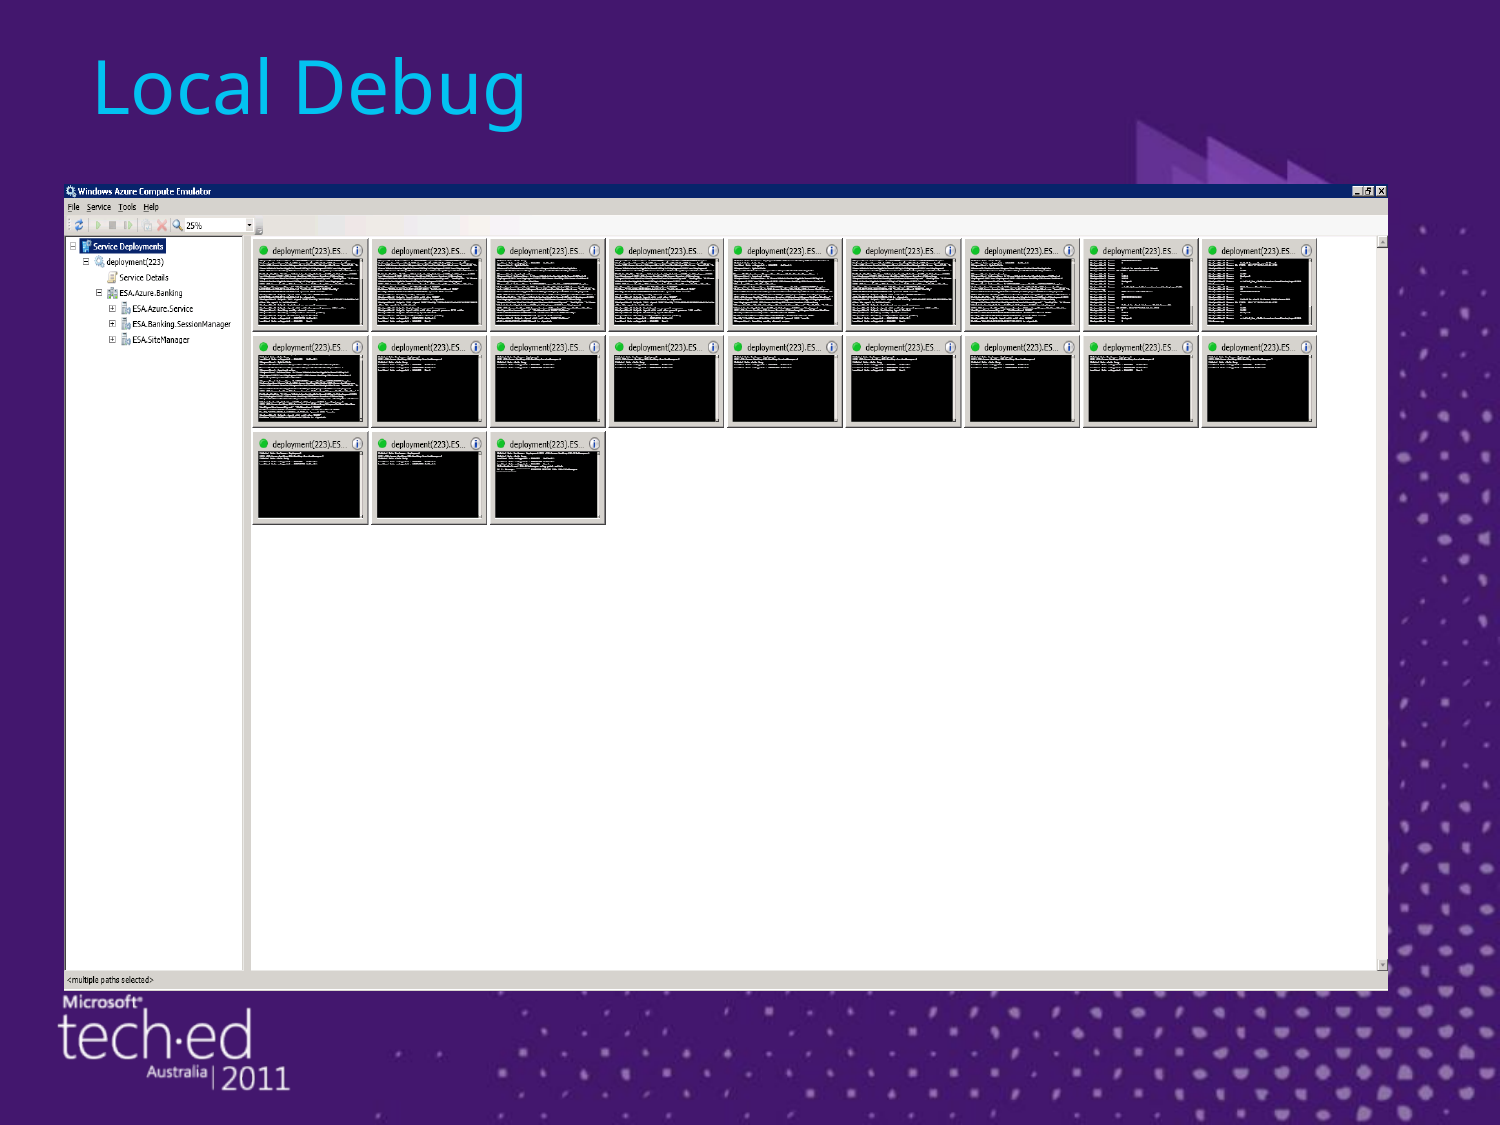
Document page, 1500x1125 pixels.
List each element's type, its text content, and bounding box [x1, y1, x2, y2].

picture [0, 0, 1500, 1125]
title Local Debug [76, 30, 1303, 138]
